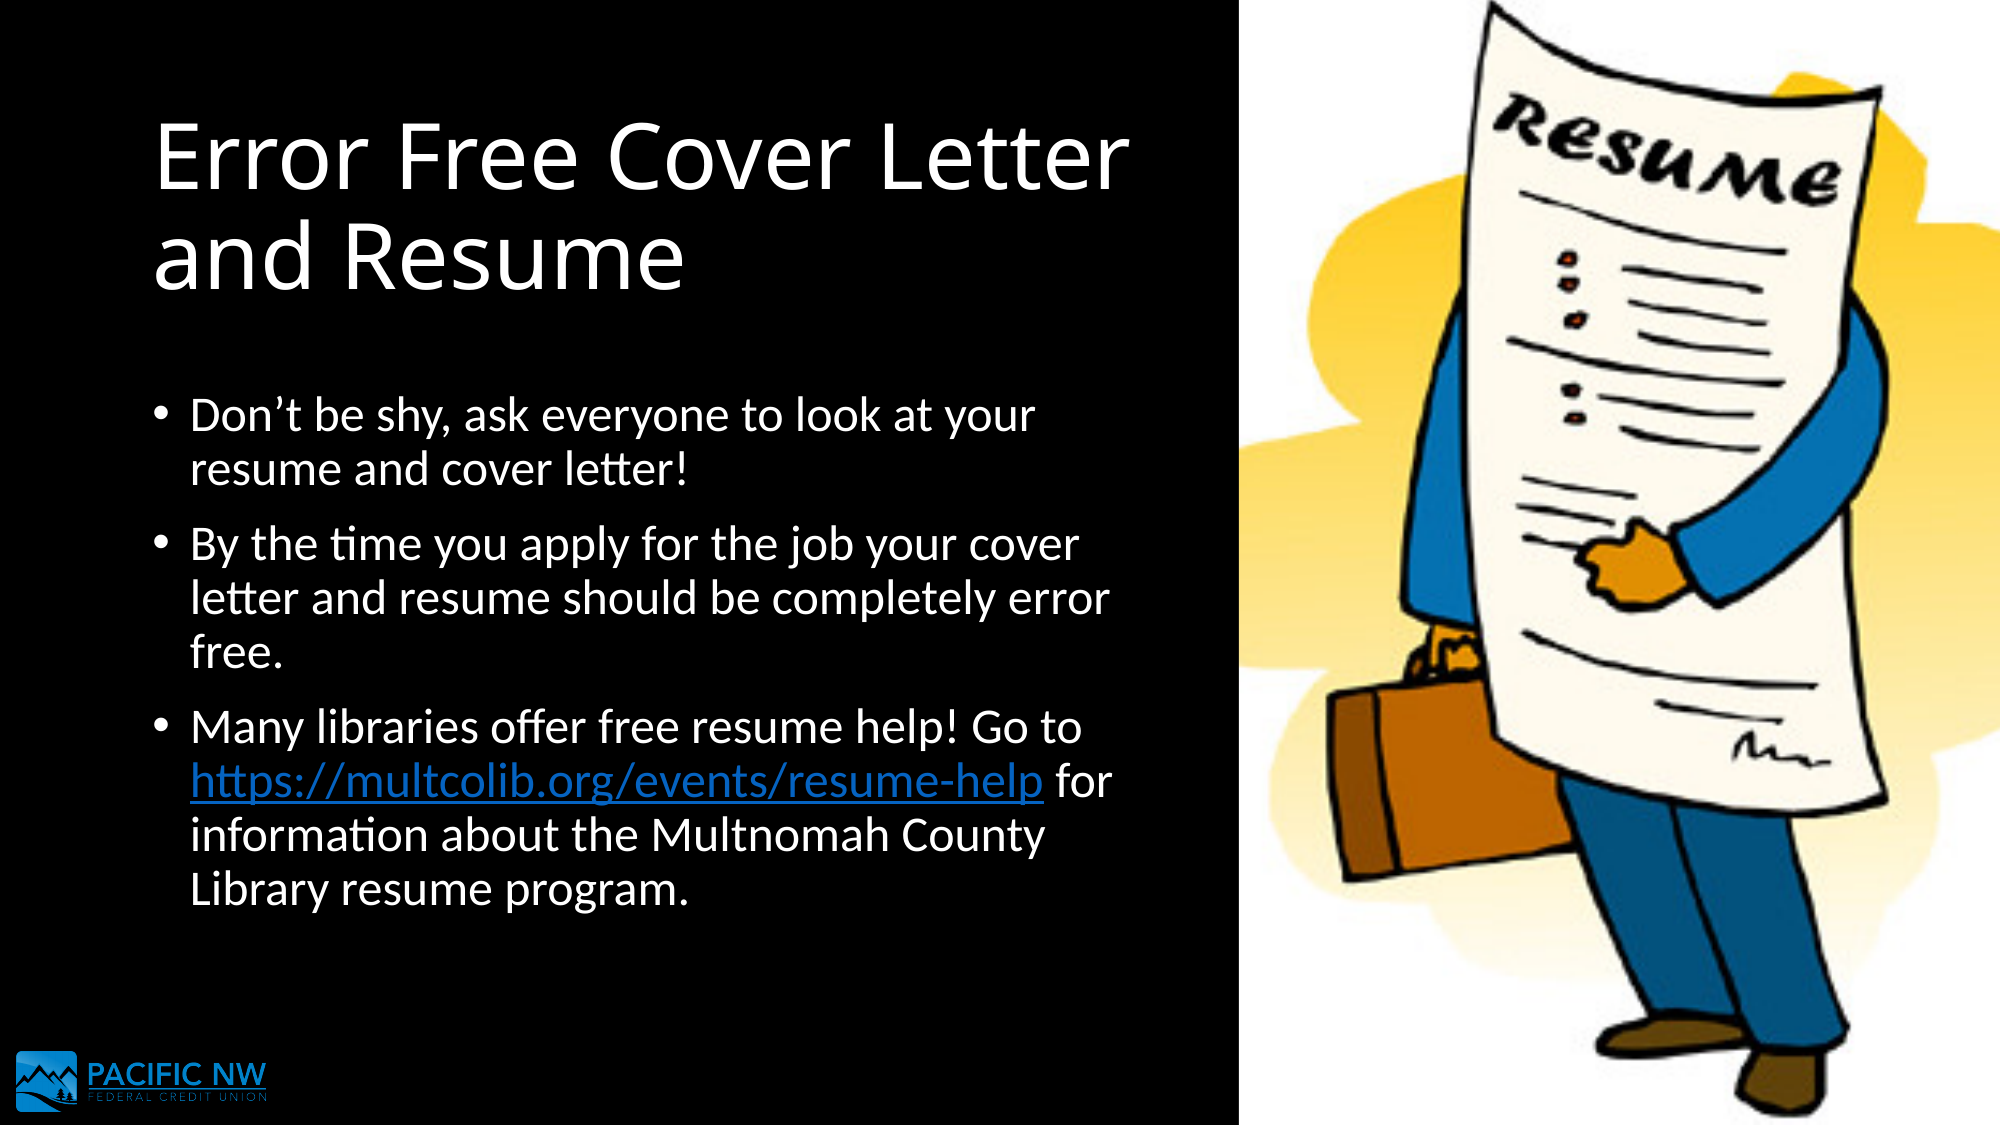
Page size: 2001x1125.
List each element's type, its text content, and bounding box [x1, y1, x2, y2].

list Don’t be shy, ask everyone to look at your resume and cover letter! By the time you apply for the job your cover letter and resume should be completely error free. Many libraries offer free resume help! Go to https://multcolib.org/events/resume-help for information about the Multnomah County Library resume program. [137, 381, 1164, 1014]
picture [1238, 0, 2000, 1125]
title Error Free Cover Letter and Resume [137, 59, 1164, 360]
picture [16, 1051, 266, 1112]
